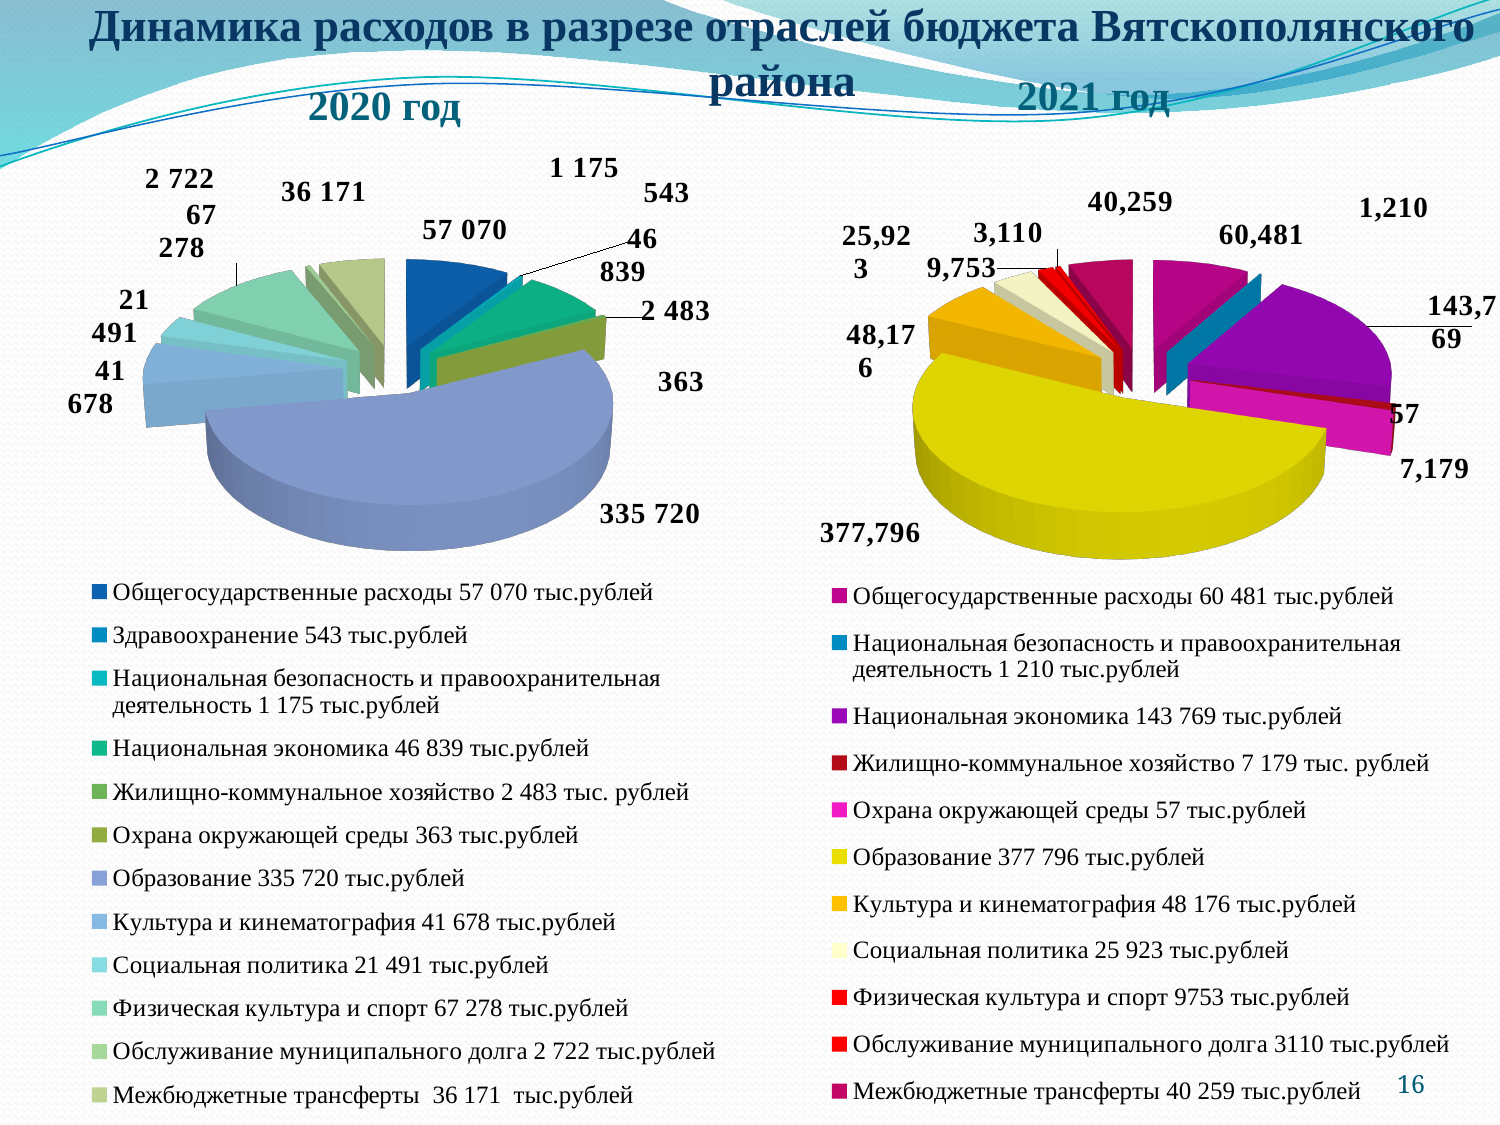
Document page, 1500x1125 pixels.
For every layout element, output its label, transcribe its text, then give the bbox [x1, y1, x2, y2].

chart [40, 148, 733, 1125]
chart [788, 149, 1499, 1125]
list 2021 год [761, 113, 1425, 129]
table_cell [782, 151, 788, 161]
title Динамика расходов в разрезе отраслей бюджета Вятскополянского района [64, 30, 1500, 161]
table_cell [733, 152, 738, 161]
list 2020 год [64, 78, 715, 129]
